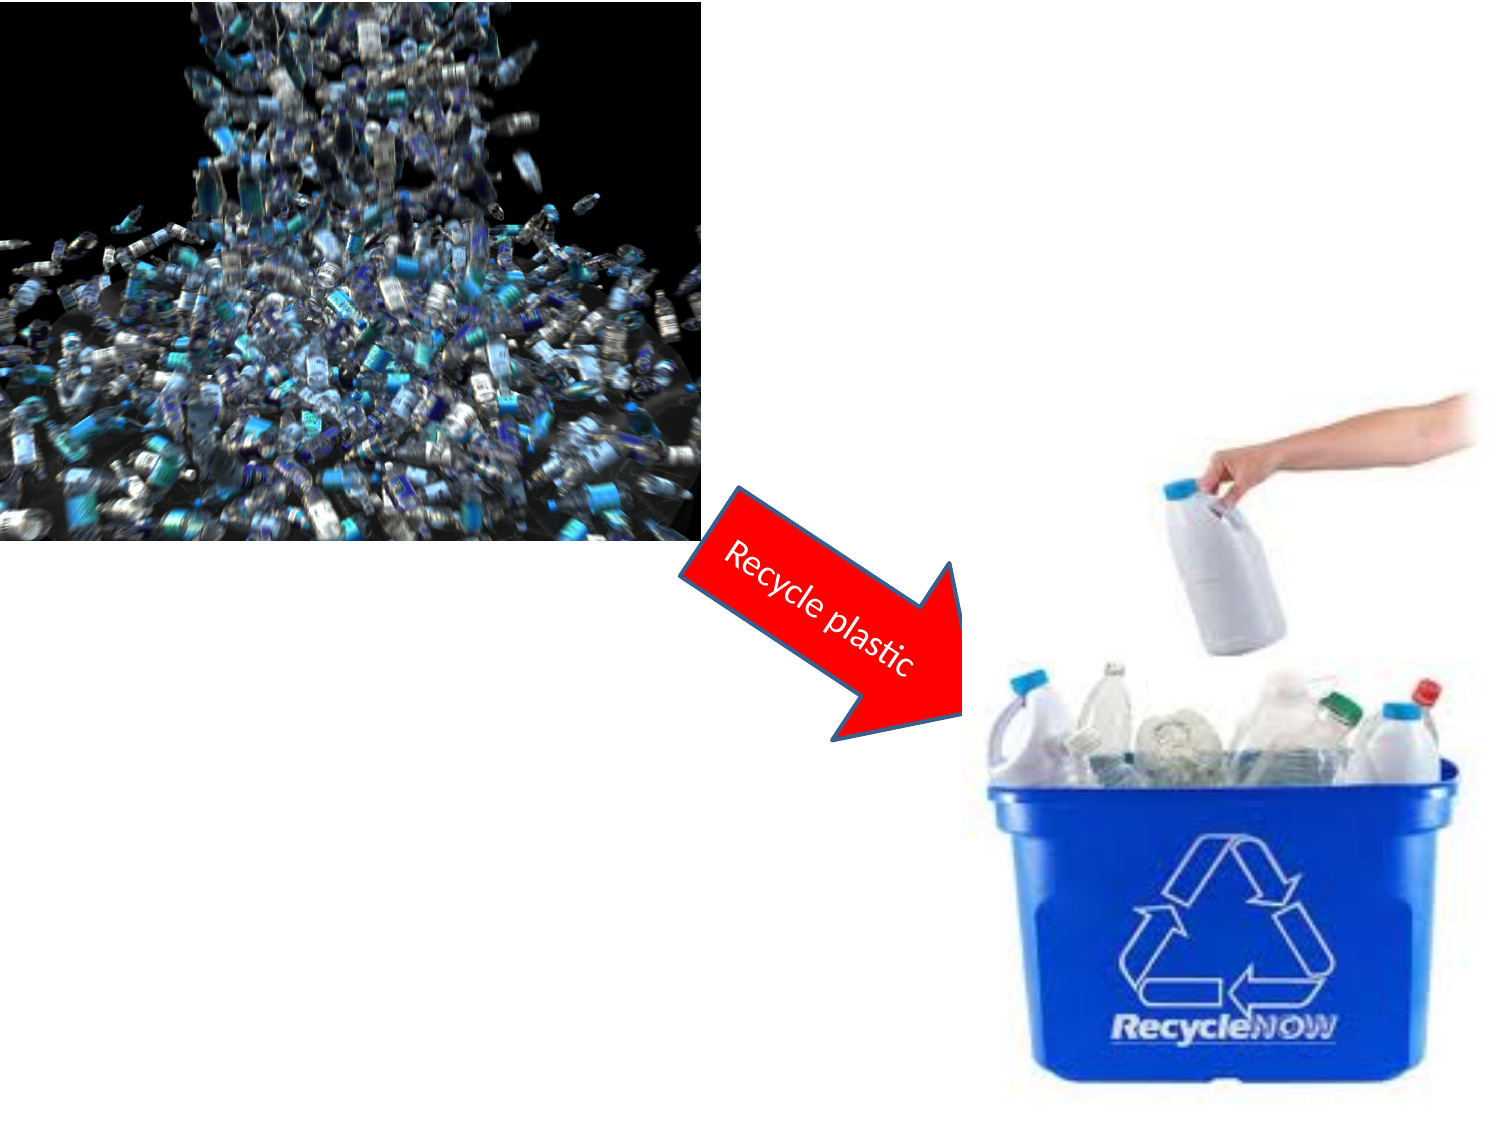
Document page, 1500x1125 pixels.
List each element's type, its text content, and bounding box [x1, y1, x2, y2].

picture [962, 349, 1498, 1112]
picture [0, 2, 701, 541]
text_box Recycle plastic [678, 485, 957, 743]
